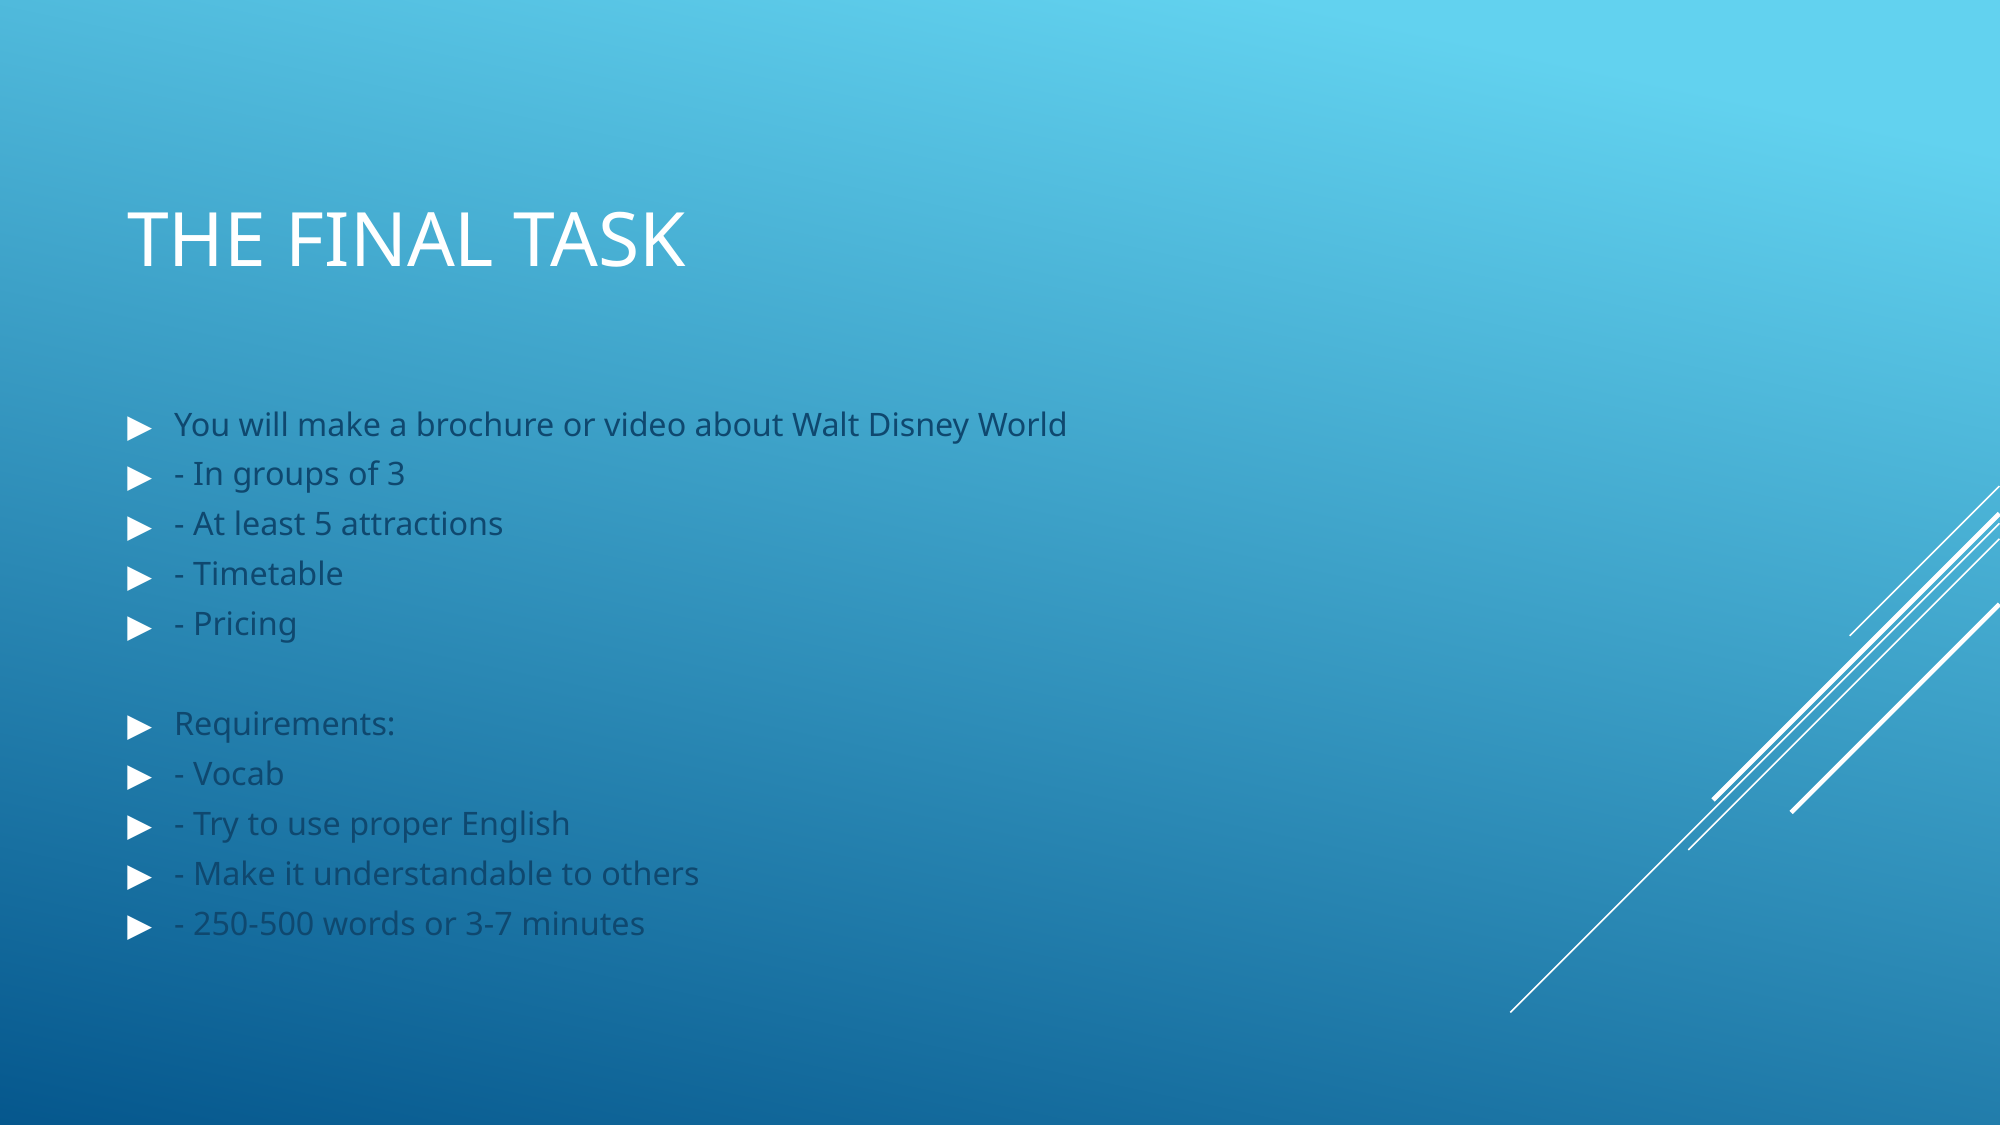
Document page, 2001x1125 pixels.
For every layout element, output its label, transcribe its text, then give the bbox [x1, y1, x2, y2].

title THE FINAL TASK [112, 112, 1513, 360]
list You will make a brochure or video about Walt Disney World - In groups of 3 - At least 5 attractions - Timetable - Pricing Requirements: - Vocab - Try to use proper English - Make it understandable to others - 250-500 words or 3-7 minutes [112, 429, 1513, 1023]
